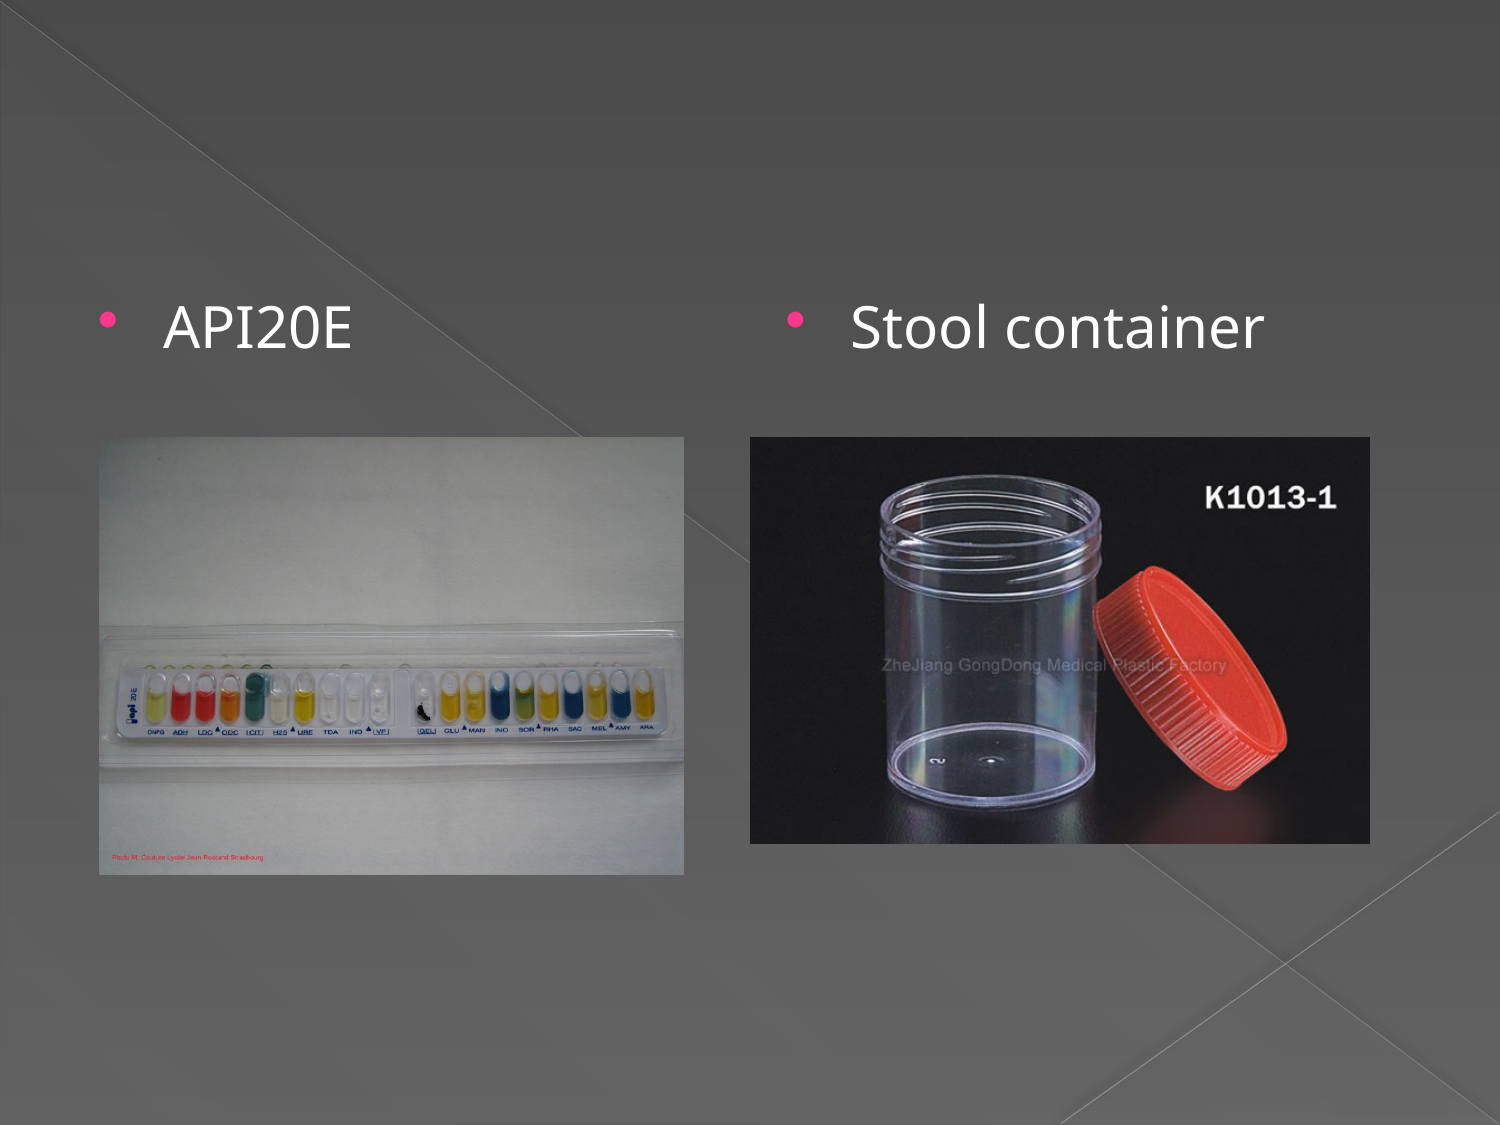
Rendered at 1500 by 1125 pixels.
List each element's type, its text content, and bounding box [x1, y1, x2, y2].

picture [749, 437, 1370, 844]
picture [99, 437, 684, 876]
list API20E [75, 282, 738, 1025]
list Stool container [762, 282, 1425, 1025]
